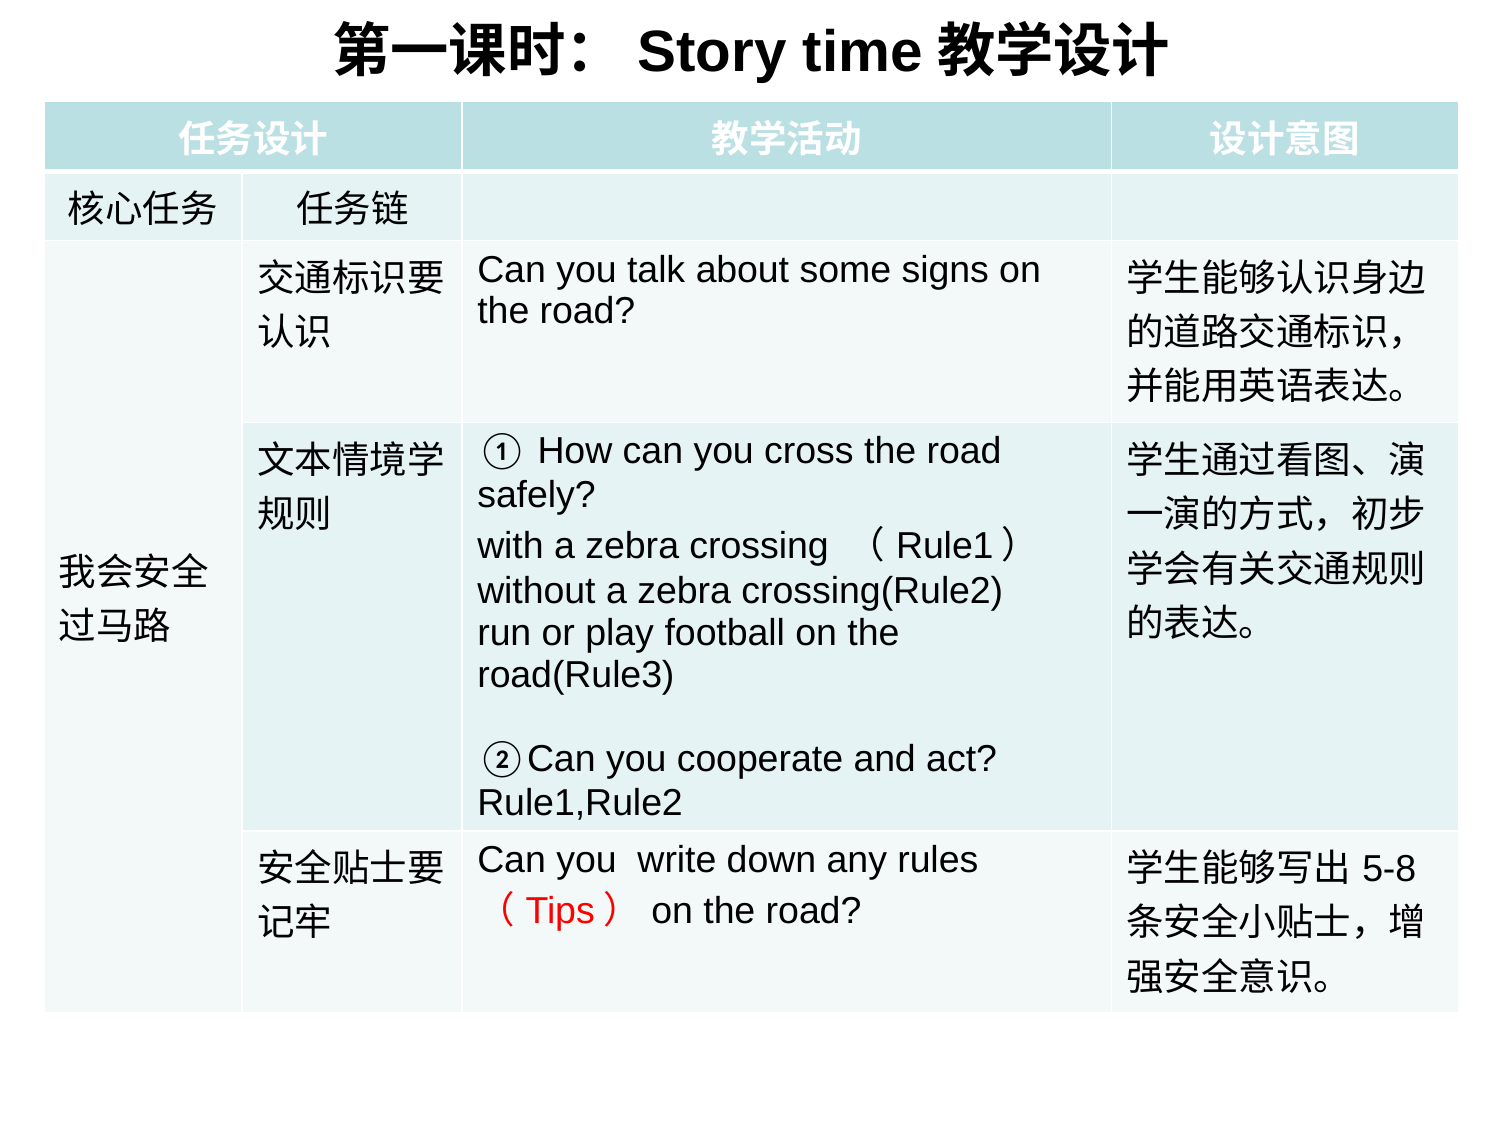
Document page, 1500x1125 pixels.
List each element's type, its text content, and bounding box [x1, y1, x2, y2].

table_cell 安全贴士要记牢 [243, 832, 461, 1012]
table_cell 任务链 [243, 174, 461, 240]
table_cell Can you write down any rules （Tips）on the road? [463, 832, 1111, 1012]
table_cell Can you talk about some signs on the road? [463, 241, 1111, 422]
table_header 任务设计 [45, 102, 461, 169]
table_cell 学生通过看图、演一演的方式，初步学会有关交通规则的表达。 [1112, 423, 1458, 830]
table_cell ① How can you cross the road safely? with a zebra crossing （Rule1） without a zebra crossing(Rule2) run or play football on the road(Rule3) ②Can you cooperate and act? Rule1,Rule2 [463, 423, 1111, 830]
table_cell [1112, 174, 1458, 240]
table_cell 交通标识要认识 [243, 241, 461, 422]
table_cell 文本情境学规则 [243, 423, 461, 830]
table_cell [463, 174, 1111, 240]
table_header 设计意图 [1112, 102, 1458, 169]
table_cell 学生能够认识身边的道路交通标识，并能用英语表达。 [1112, 241, 1458, 422]
table_header 教学活动 [463, 102, 1111, 169]
table_cell 核心任务 [45, 174, 241, 240]
table_cell 学生能够写出5-8条安全小贴士，增强安全意识。 [1112, 832, 1458, 1012]
table_cell 我会安全过马路 [45, 241, 241, 1012]
title 第一课时：Story time教学设计 [76, 0, 1427, 101]
